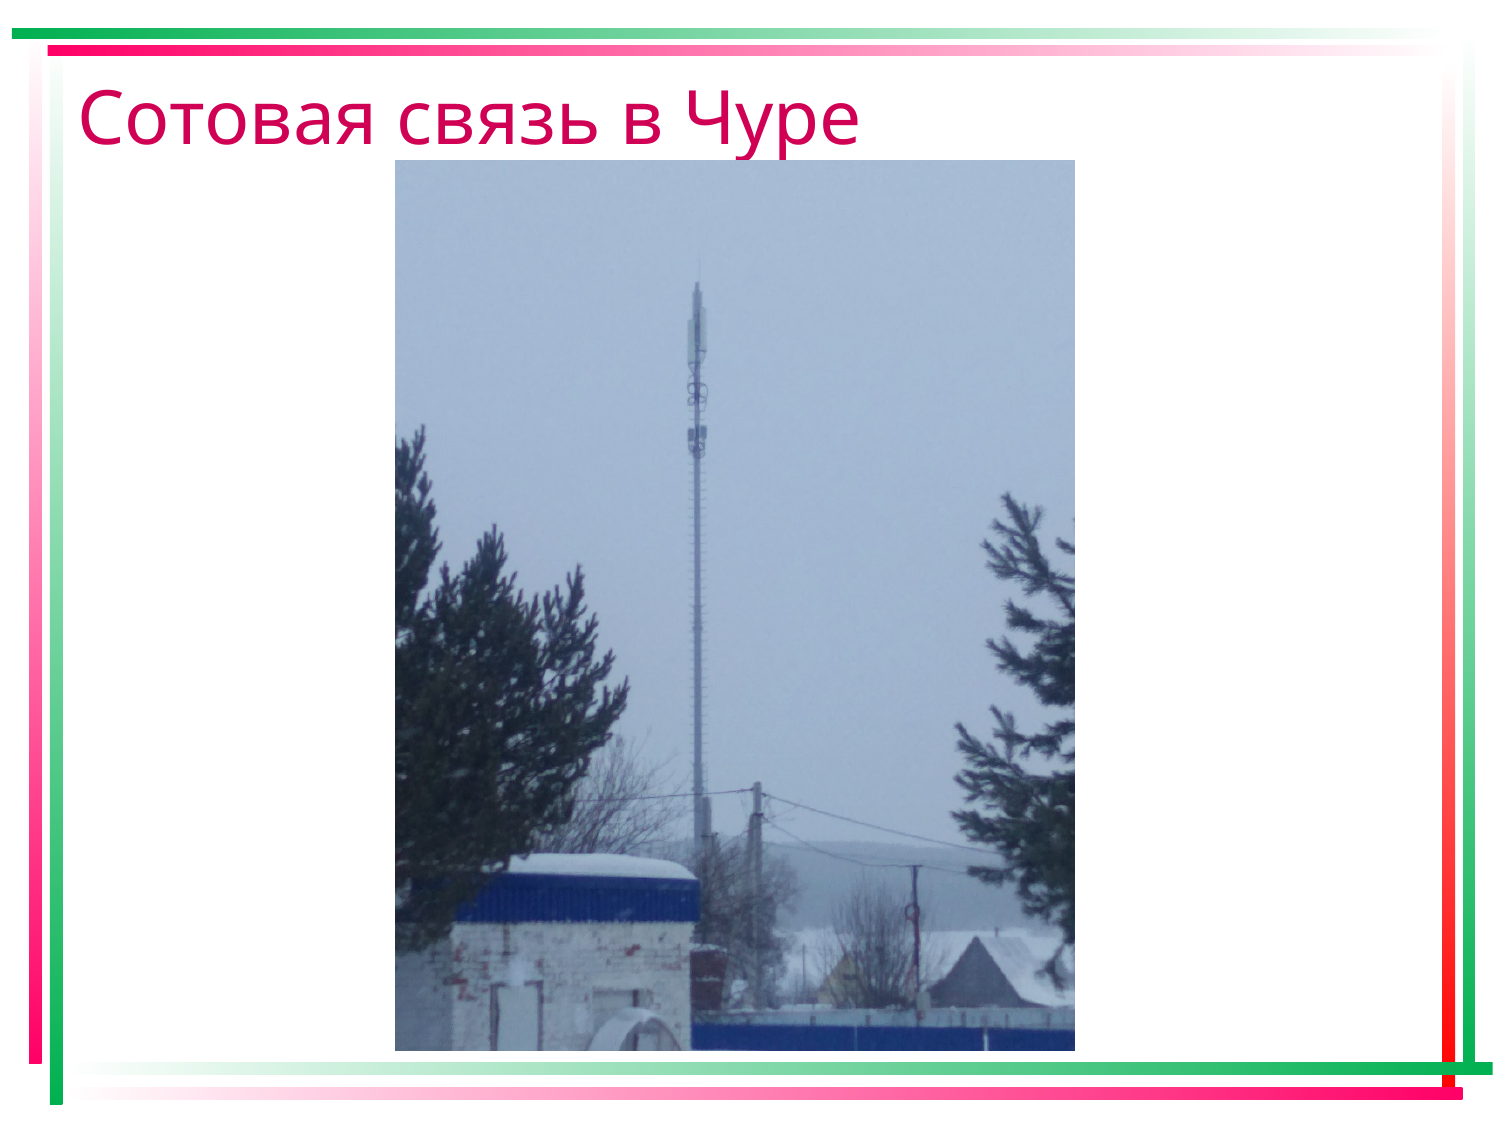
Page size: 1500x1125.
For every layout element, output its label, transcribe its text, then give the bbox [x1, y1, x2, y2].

title Сотовая связь в Чуре [62, 62, 1375, 200]
picture [395, 160, 1075, 1052]
